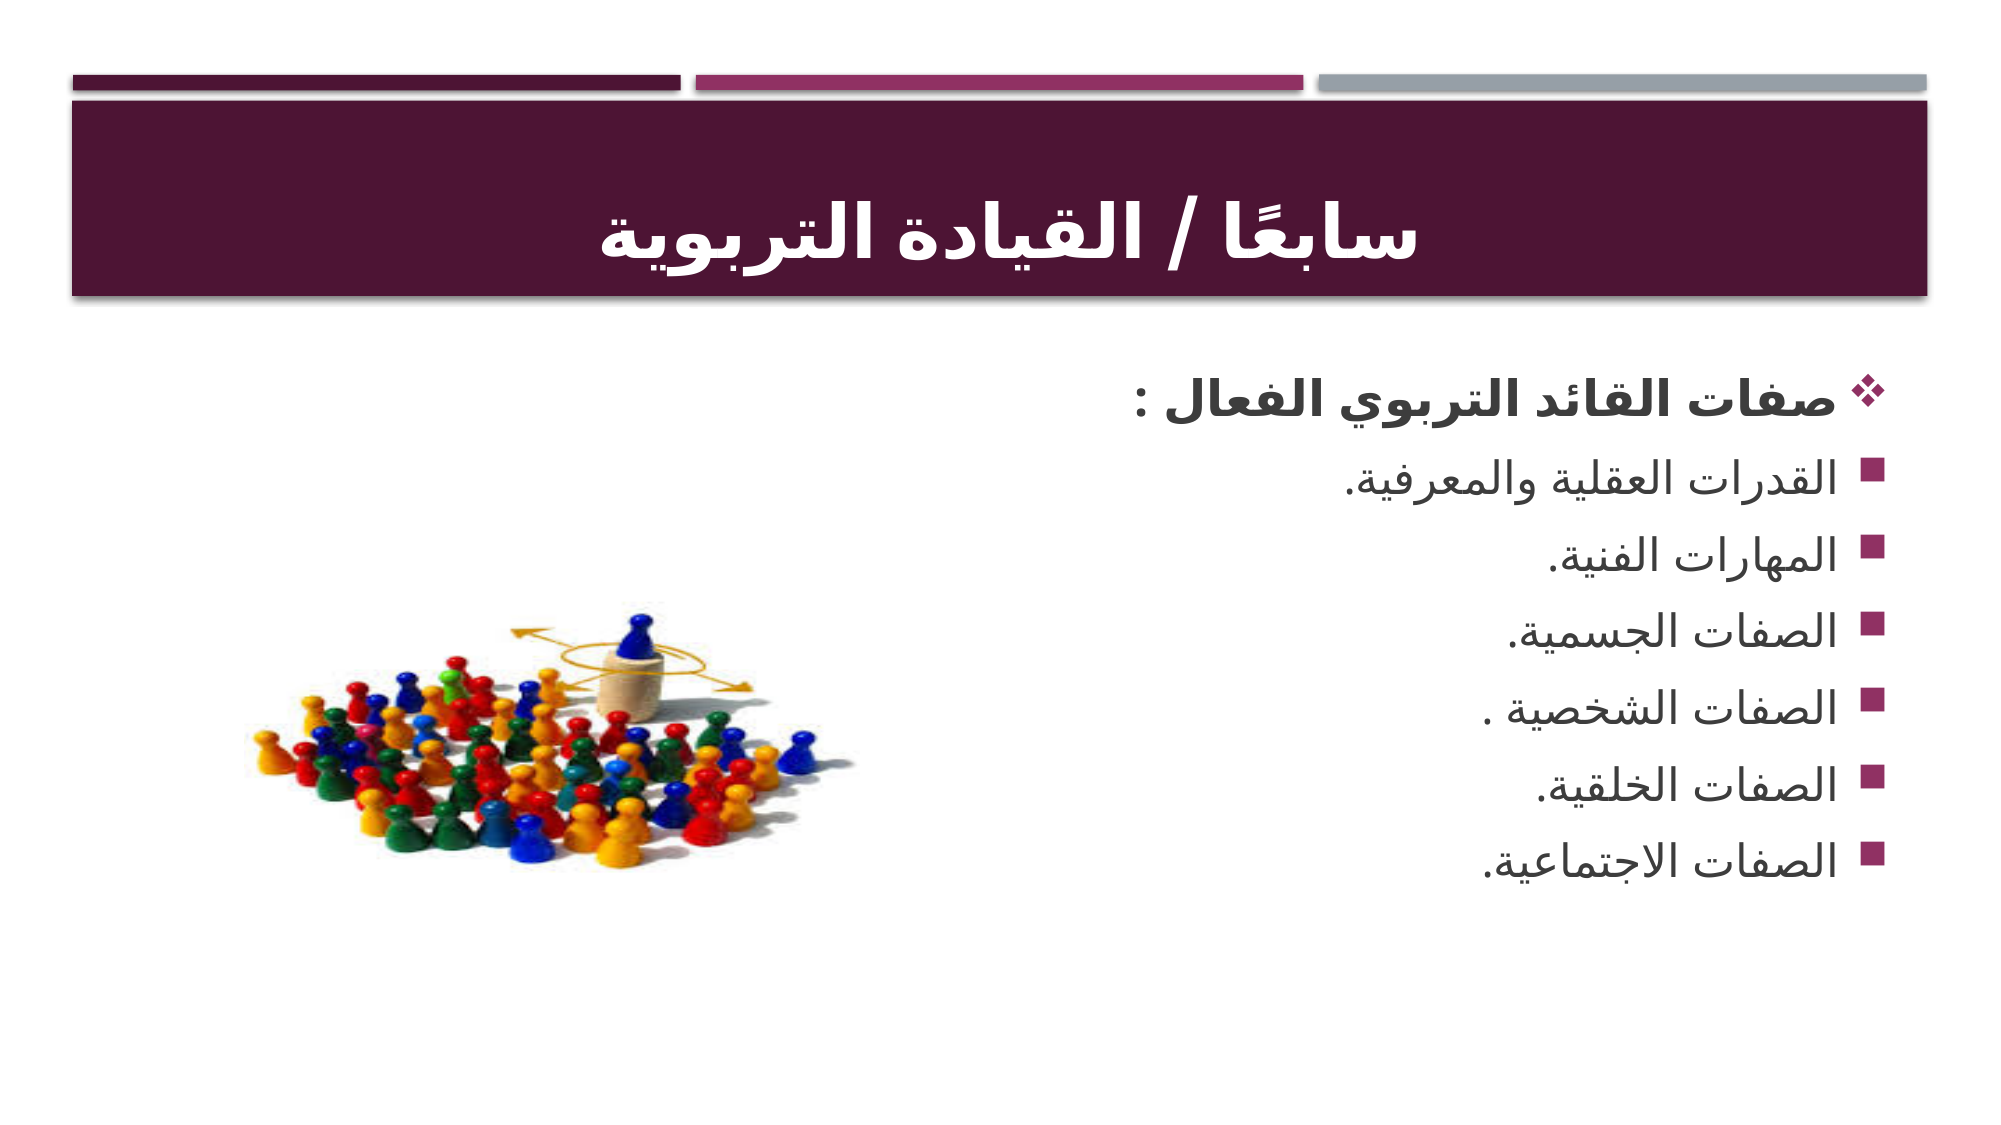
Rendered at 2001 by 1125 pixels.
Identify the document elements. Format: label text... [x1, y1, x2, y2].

picture [243, 574, 861, 962]
list صفات القائد التربوي الفعال : القدرات العقلية والمعرفية. المهارات الفنية. الصفات الجسمية. الصفات الشخصية . الصفات الخلقية. الصفات الاجتماعية. [95, 357, 1905, 962]
title سابعًا / القيادة التربوية [95, 115, 1905, 282]
